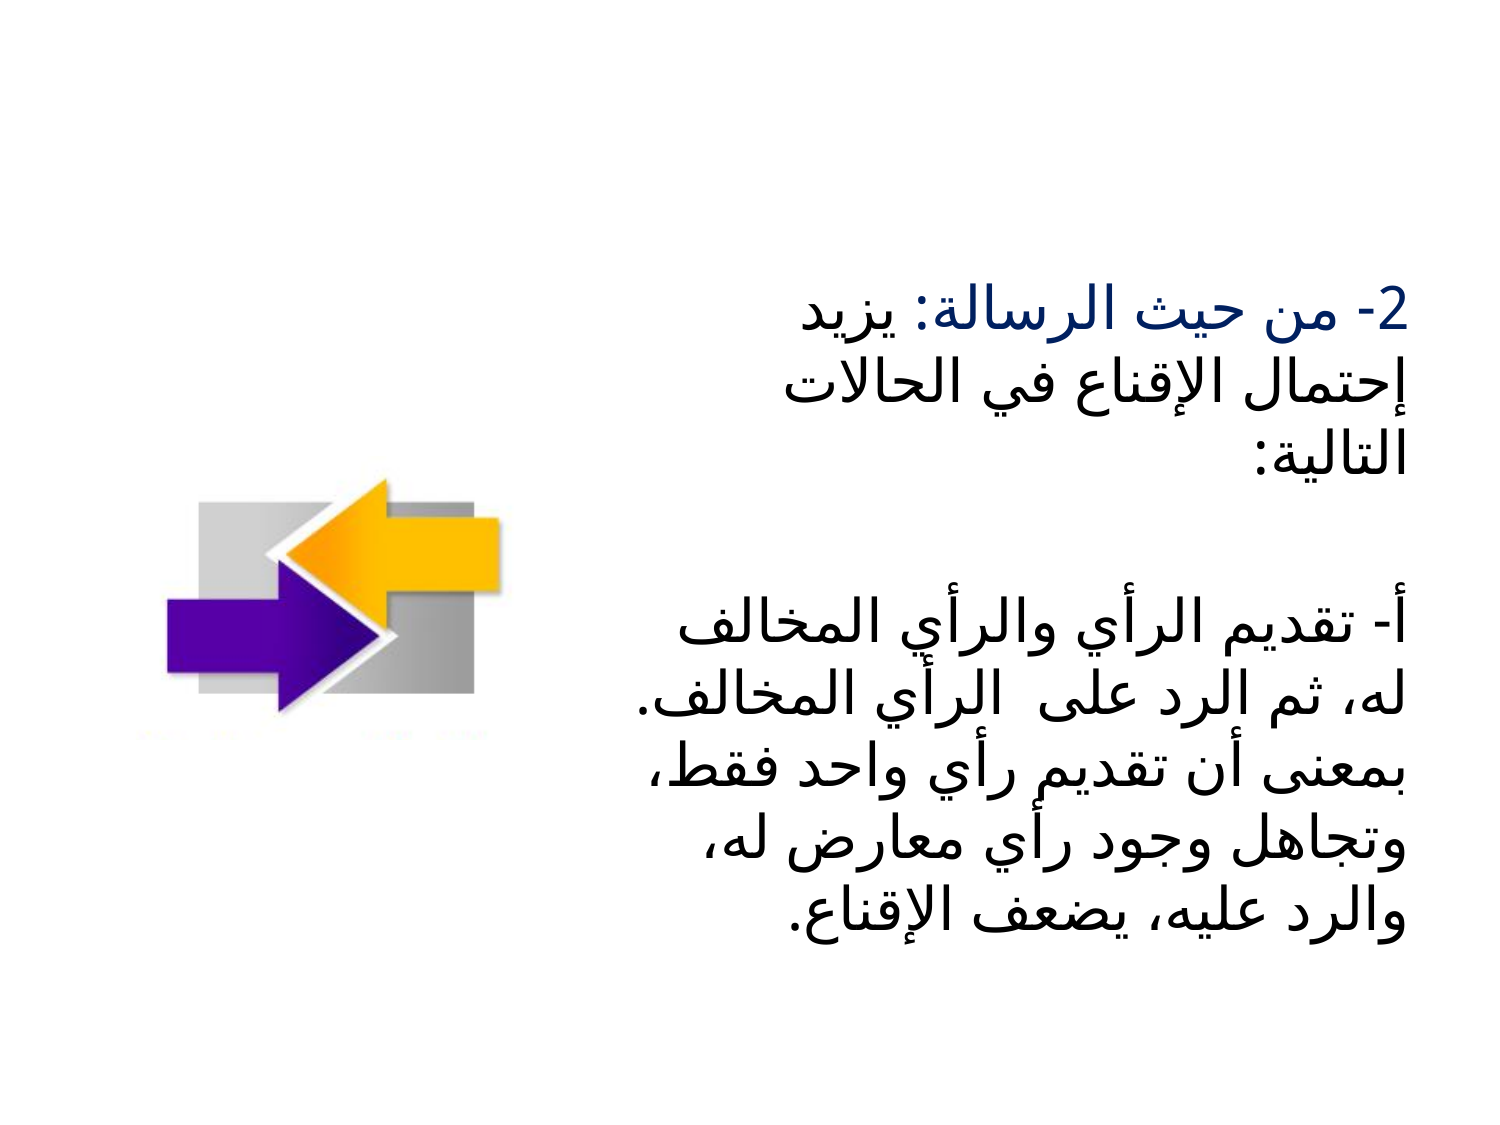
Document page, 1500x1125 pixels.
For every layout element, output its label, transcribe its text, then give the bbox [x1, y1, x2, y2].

picture [135, 455, 537, 740]
list 2- من حيث الرسالة: يزيد إحتمال الإقناع في الحالات التالية: أ- تقديم الرأي والرأي المخالف له، ثم الرد على الرأي المخالف. بمعنى أن تقديم رأي واحد فقط، وتجاهل وجود رأي معارض له، والرد عليه، يضعف الإقناع. [620, 262, 1425, 1005]
